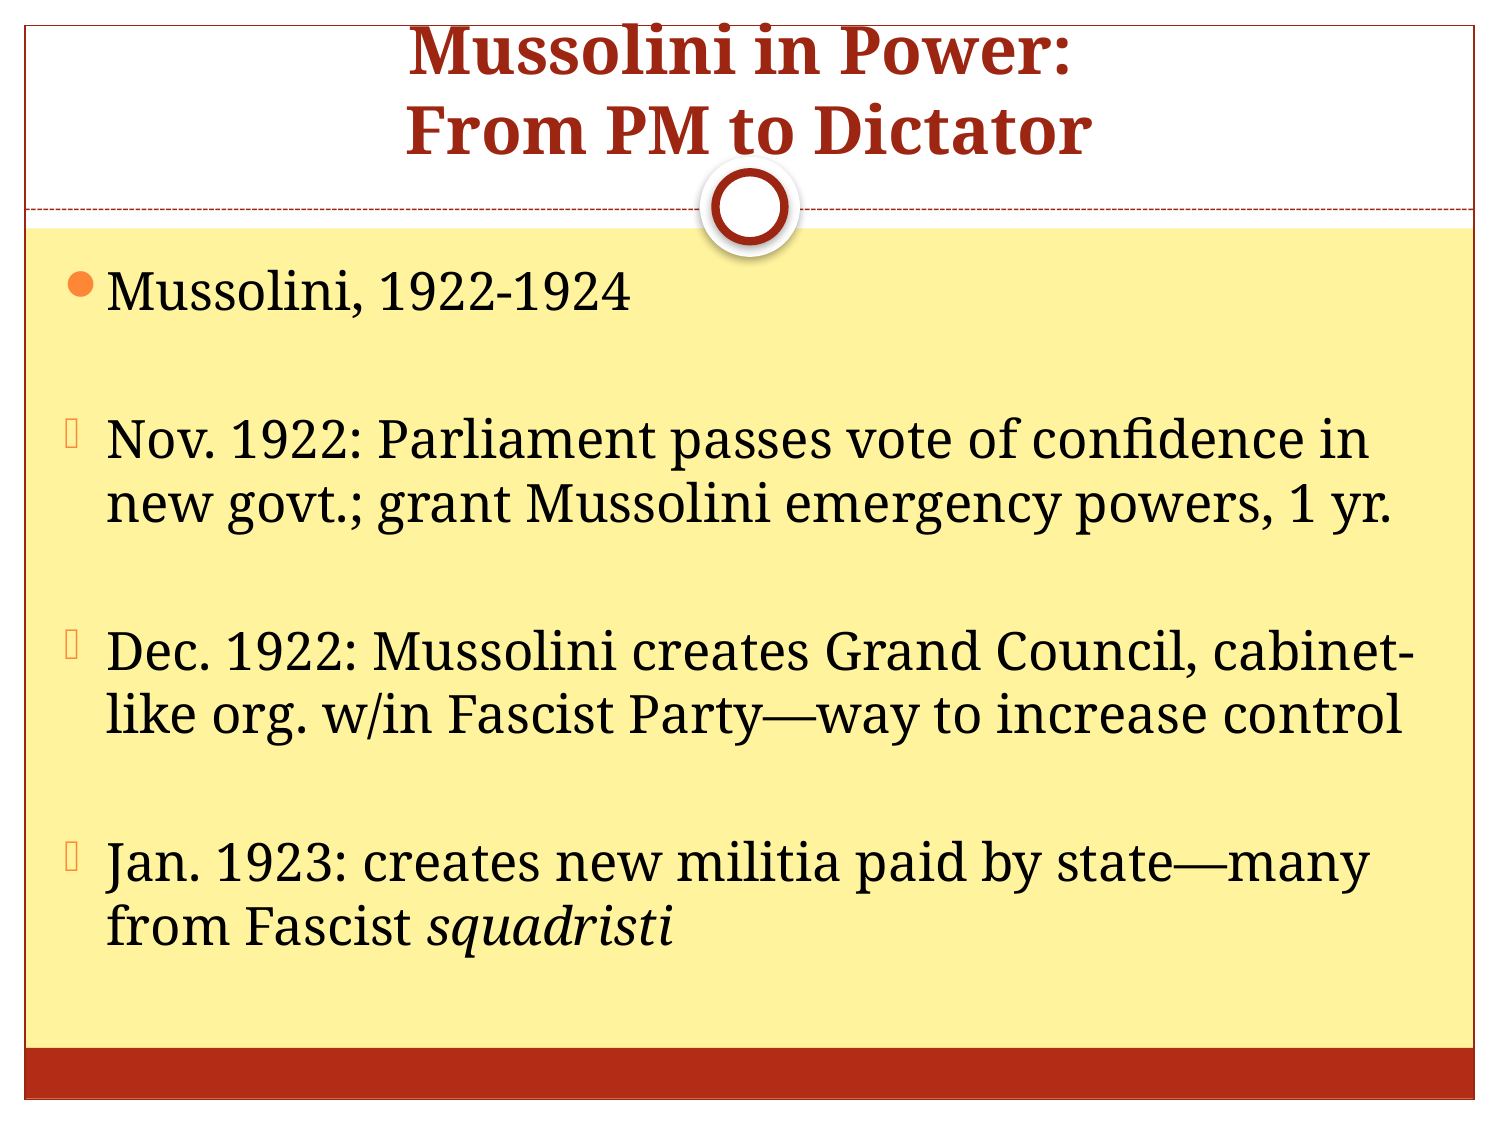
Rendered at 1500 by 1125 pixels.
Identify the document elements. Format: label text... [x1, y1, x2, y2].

list Mussolini, 1922-1924 Nov. 1922: Parliament passes vote of confidence in new govt.; grant Mussolini emergency powers, 1 yr. Dec. 1922: Mussolini creates Grand Council, cabinet-like org. w/in Fascist Party—way to increase control Jan. 1923: creates new militia paid by state—many from Fascist squadristi [49, 250, 1445, 1050]
title Mussolini in Power: From PM to Dictator [49, 0, 1450, 175]
